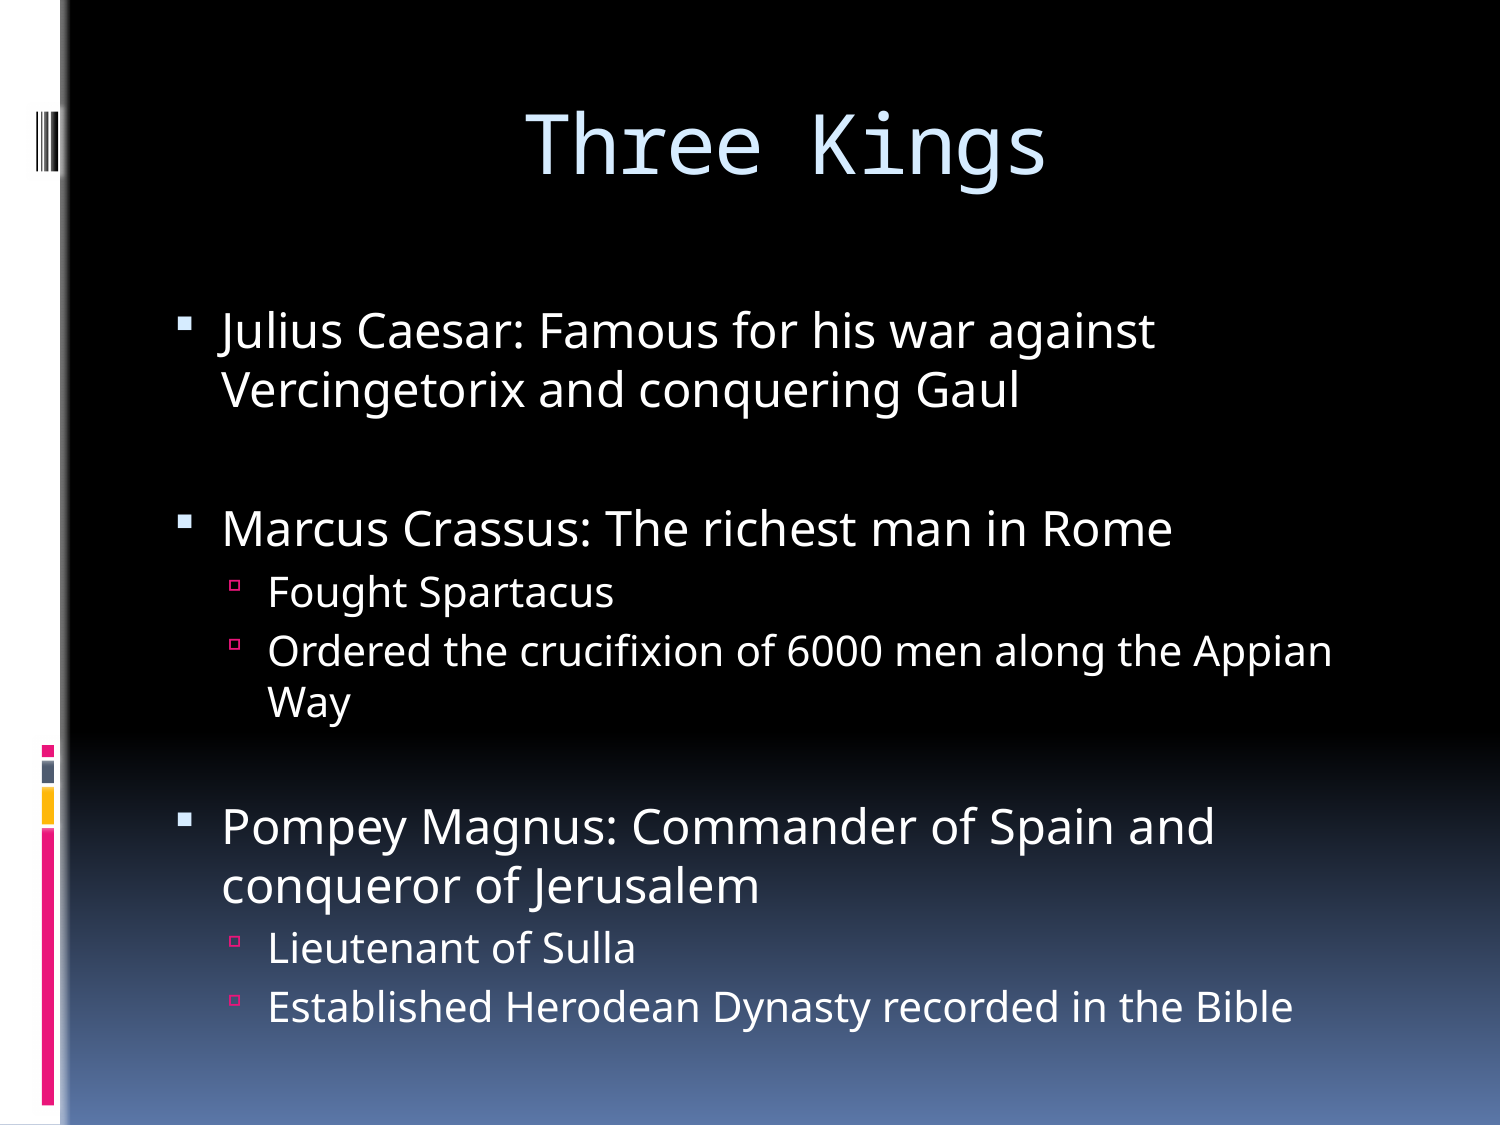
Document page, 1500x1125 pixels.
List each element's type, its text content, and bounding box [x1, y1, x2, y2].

list Julius Caesar: Famous for his war against Vercingetorix and conquering Gaul Marcus Crassus: The richest man in Rome Fought Spartacus Ordered the crucifixion of 6000 men along the Appian Way Pompey Magnus: Commander of Spain and conqueror of Jerusalem Lieutenant of Sulla Established Herodean Dynasty recorded in the Bible [150, 292, 1425, 1043]
title Three Kings [150, 83, 1425, 234]
